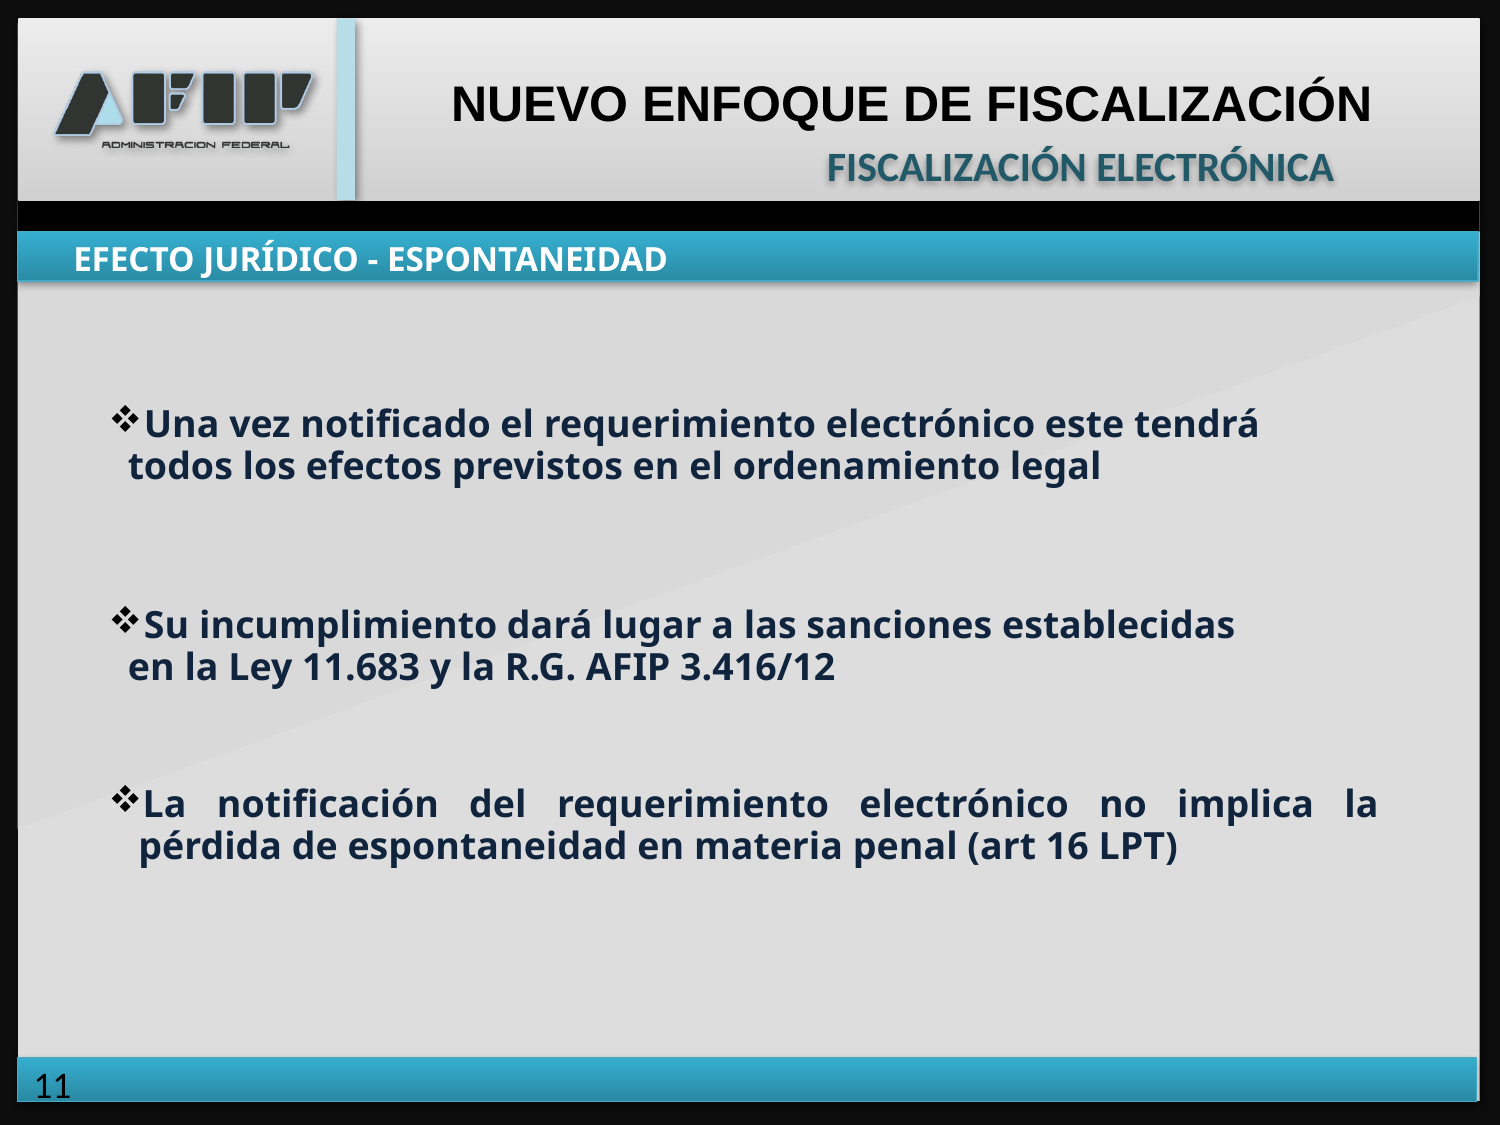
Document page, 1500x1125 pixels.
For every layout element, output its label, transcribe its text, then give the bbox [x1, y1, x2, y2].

text_box Una vez notificado el requerimiento electrónico este tendrá todos los efectos previstos en el ordenamiento legal [93, 397, 1383, 580]
text_box FISCALIZACIÓN ELECTRÓNICA [797, 137, 1365, 199]
text_box Su incumplimiento dará lugar a las sanciones establecidas en la Ley 11.683 y la R.G. AFIP 3.416/12 [93, 597, 1378, 696]
text_box La notificación del requerimiento electrónico no implica la pérdida de espontaneidad en materia penal (art 16 LPT) [93, 776, 1395, 876]
text_box EFECTO JURÍDICO - ESPONTANEIDAD [58, 223, 1453, 286]
text_box 11 [18, 1046, 369, 1106]
picture [53, 71, 313, 148]
